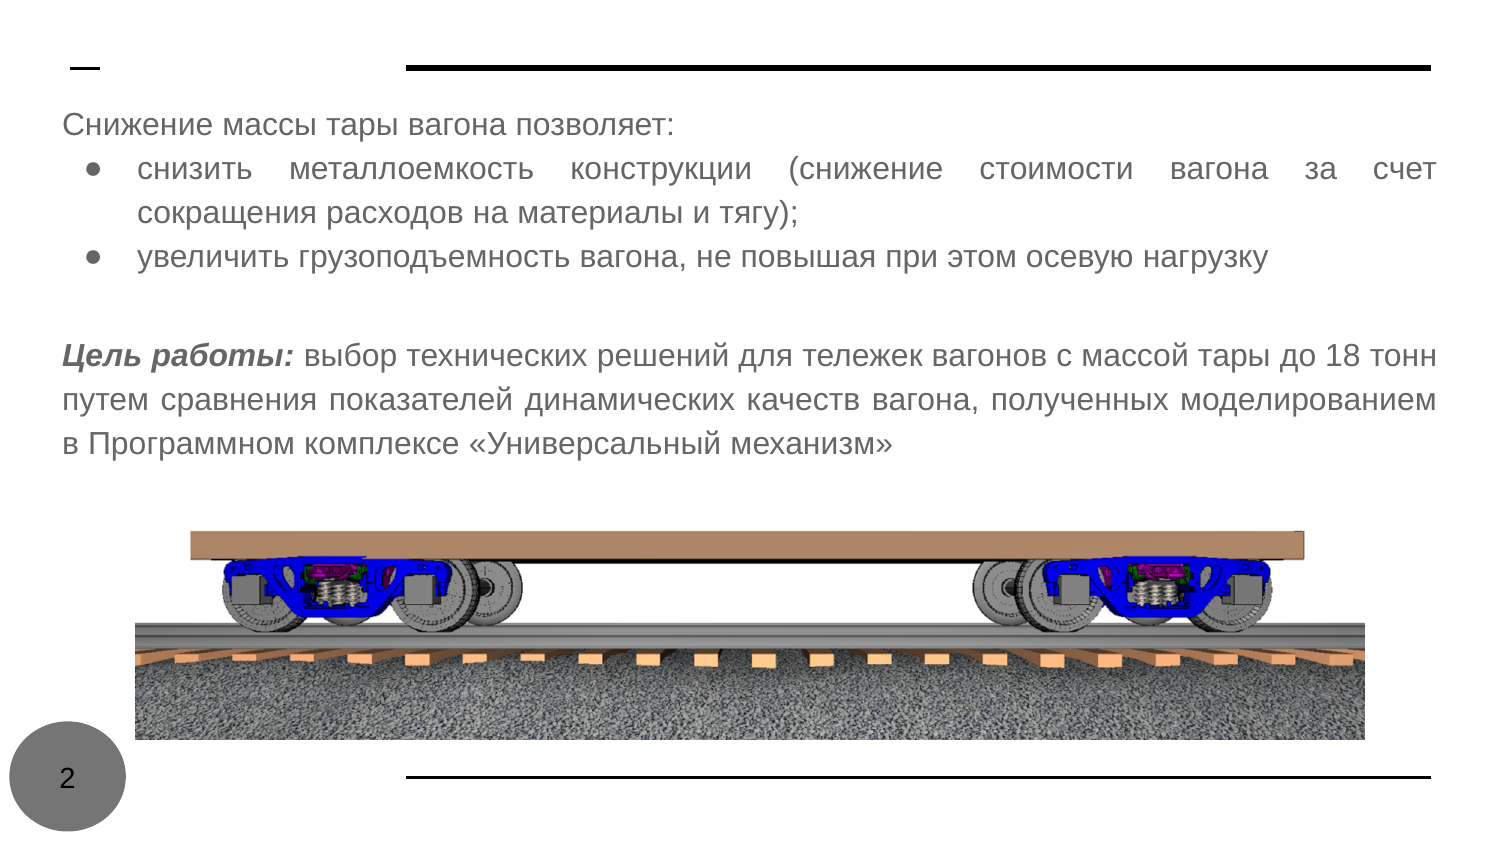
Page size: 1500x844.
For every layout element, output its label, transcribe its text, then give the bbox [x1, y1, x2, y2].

picture [134, 429, 1365, 741]
text_box 2 [10, 722, 126, 831]
text_box Снижение массы тары вагона позволяет: снизить металлоемкость конструкции (снижение стоимости вагона за счет сокращения расходов на материалы и тягу); увеличить грузоподъемность вагона, не повышая при этом осевую нагрузку [47, 83, 1453, 290]
text_box Цель работы: выбор технических решений для тележек вагонов с массой тары до 18 тонн путем сравнения показателей динамических качеств вагона, полученных моделированием в Программном комплексе «Универсальный механизм» [47, 314, 1453, 505]
